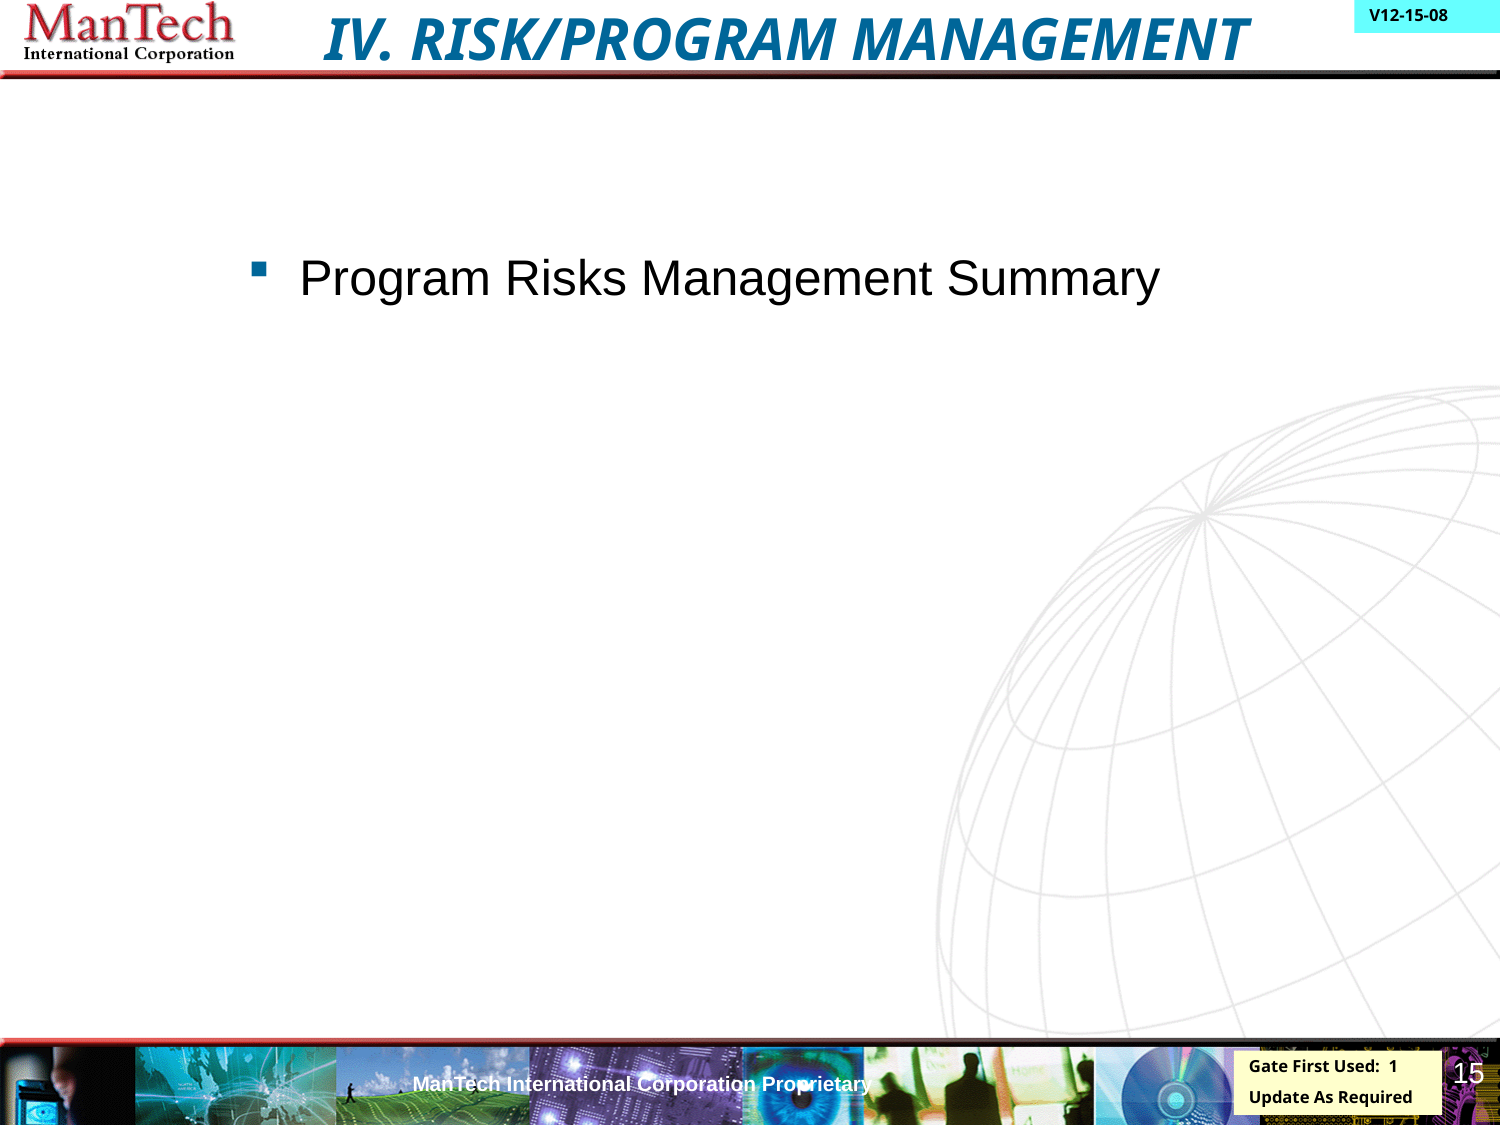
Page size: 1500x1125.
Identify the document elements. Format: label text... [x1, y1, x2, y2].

subtitle Program Risks Management Summary [232, 152, 1293, 534]
text_box IV. RISK/PROGRAM MANAGEMENT [73, 2, 1500, 81]
slide_number 15 [1149, 1046, 1500, 1125]
text_box Gate First Used: 1 Update As Required [1233, 1050, 1443, 1115]
